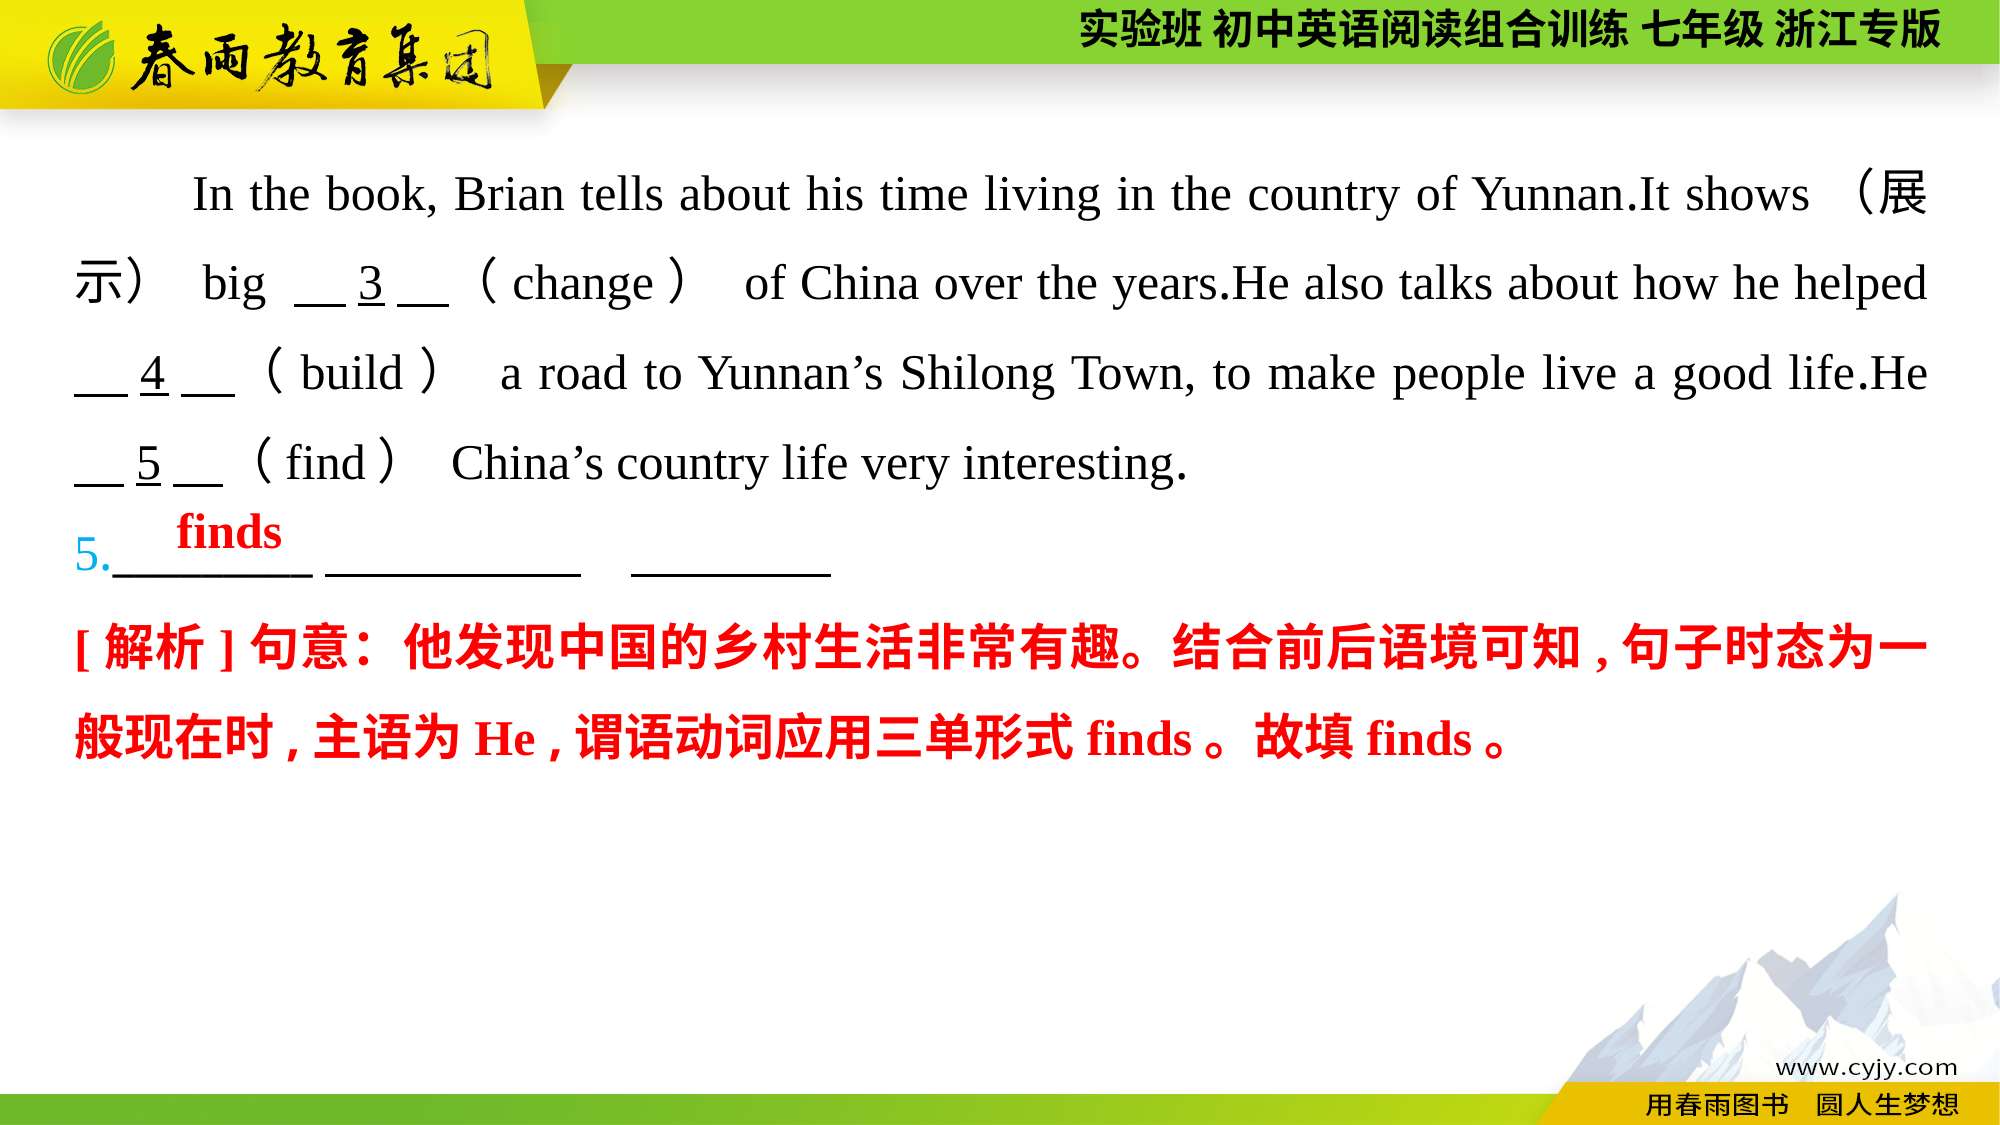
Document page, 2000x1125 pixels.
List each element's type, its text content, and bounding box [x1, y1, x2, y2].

text_box finds [161, 491, 298, 567]
text_box [解析]句意：他发现中国的乡村生活非常有趣。结合前后语境可知,句子时态为一般现在时,主语为He ,谓语动词应用三单形式finds。故填finds。 [59, 577, 1944, 773]
list In the book, Brian tells about his time living in the country of Yunnan.It shows（展示） big 3 （change） of China over the years.He also talks about how he helped 4 （build） a road to Yunnan’s Shilong Town, to make people live a good life.He 5 （find） China’s country life very interesting. 5._________ [59, 122, 1944, 577]
picture [0, 0, 2000, 1125]
